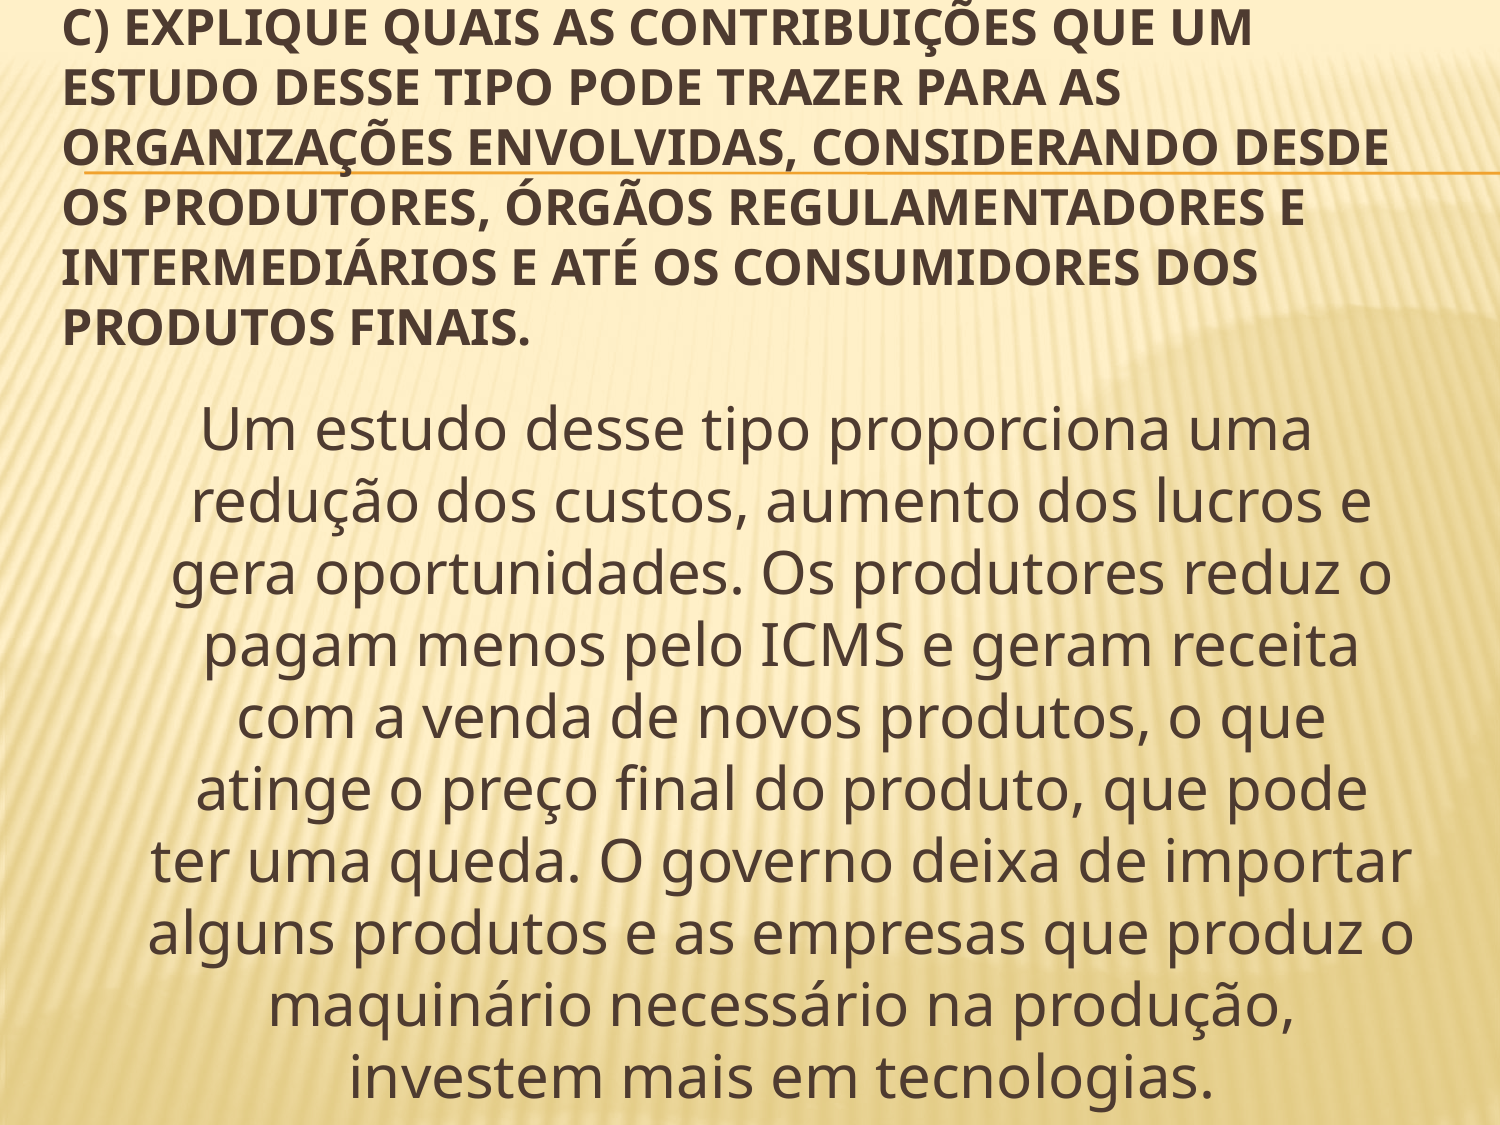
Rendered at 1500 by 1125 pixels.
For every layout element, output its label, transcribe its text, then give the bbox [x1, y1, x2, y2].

title C) Explique quais as contribuições que um estudo desse tipo pode trazer para as organizações envolvidas, considerando desde os produtores, órgãos regulamentadores e intermediários e até os consumidores dos produtos finais. [46, 58, 1421, 293]
list Um estudo desse tipo proporciona uma redução dos custos, aumento dos lucros e gera oportunidades. Os produtores reduz o pagam menos pelo ICMS e geram receita com a venda de novos produtos, o que atinge o preço final do produto, que pode ter uma queda. O governo deixa de importar alguns produtos e as empresas que produz o maquinário necessário na produção, investem mais em tecnologias. [82, 382, 1432, 1125]
